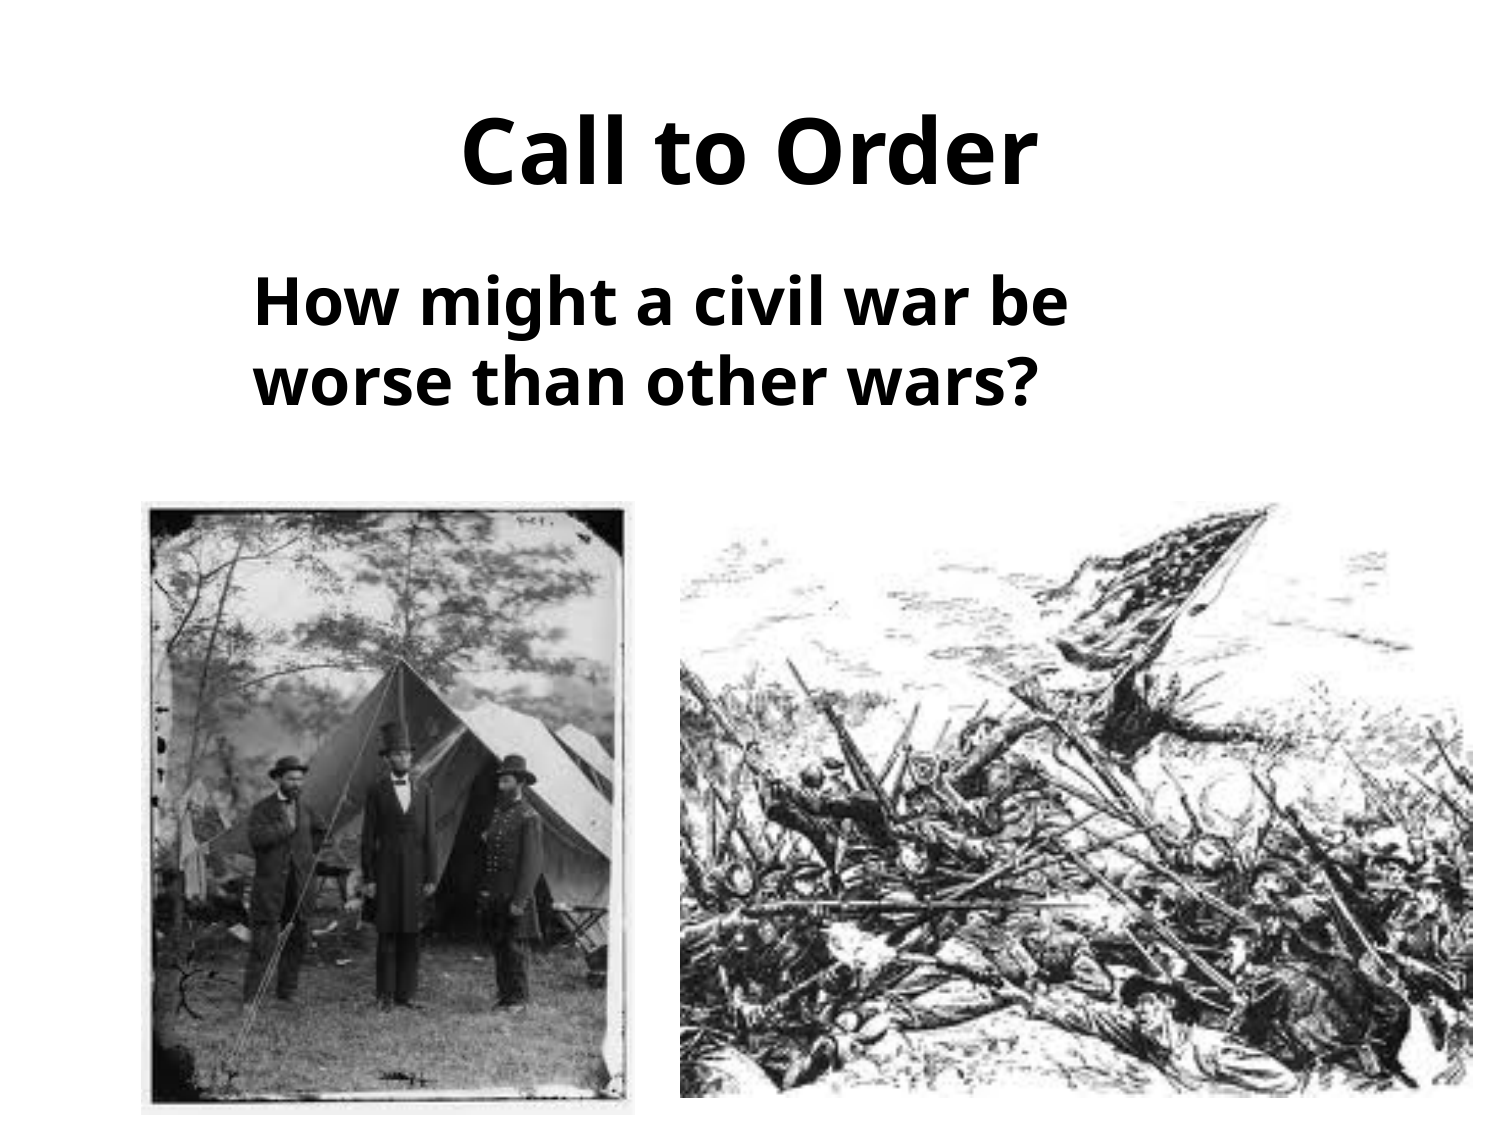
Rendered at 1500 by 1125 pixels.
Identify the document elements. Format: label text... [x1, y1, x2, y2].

picture [141, 501, 635, 1116]
subtitle How might a civil war be worse than other wars? [237, 251, 1288, 540]
title Call to Order [112, 27, 1388, 269]
picture [680, 501, 1474, 1099]
